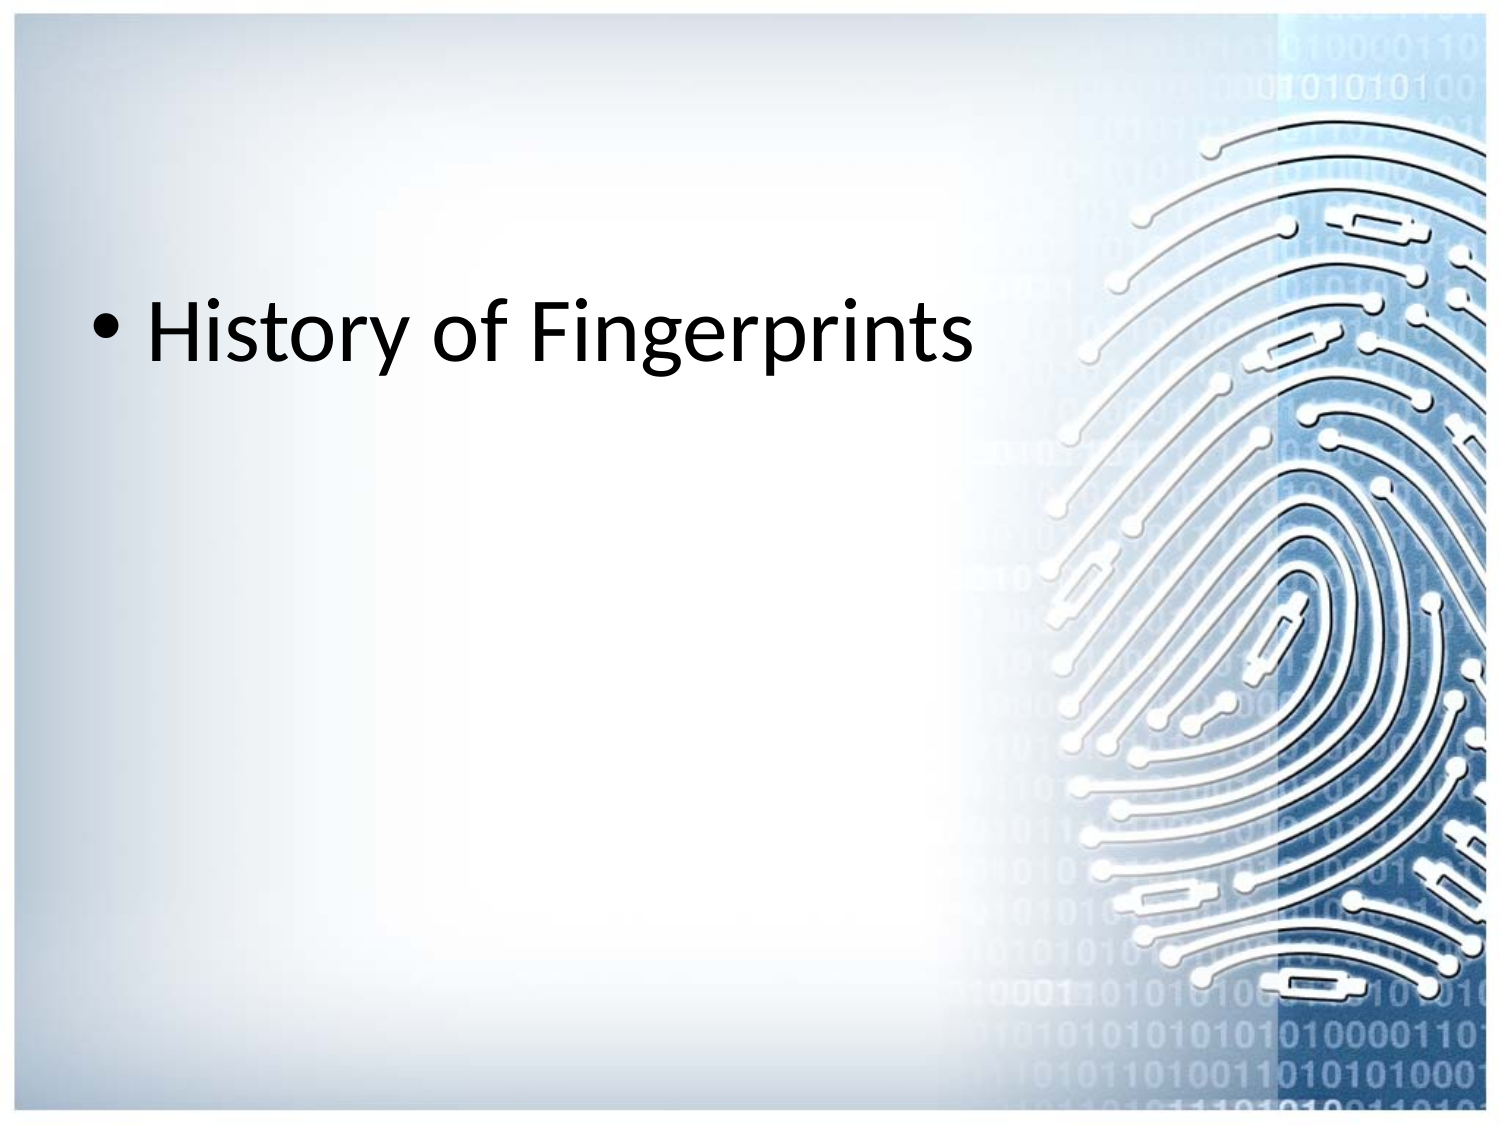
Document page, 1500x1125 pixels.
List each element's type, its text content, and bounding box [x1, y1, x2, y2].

picture [0, 0, 1500, 1125]
list History of Fingerprints [74, 262, 1426, 1006]
